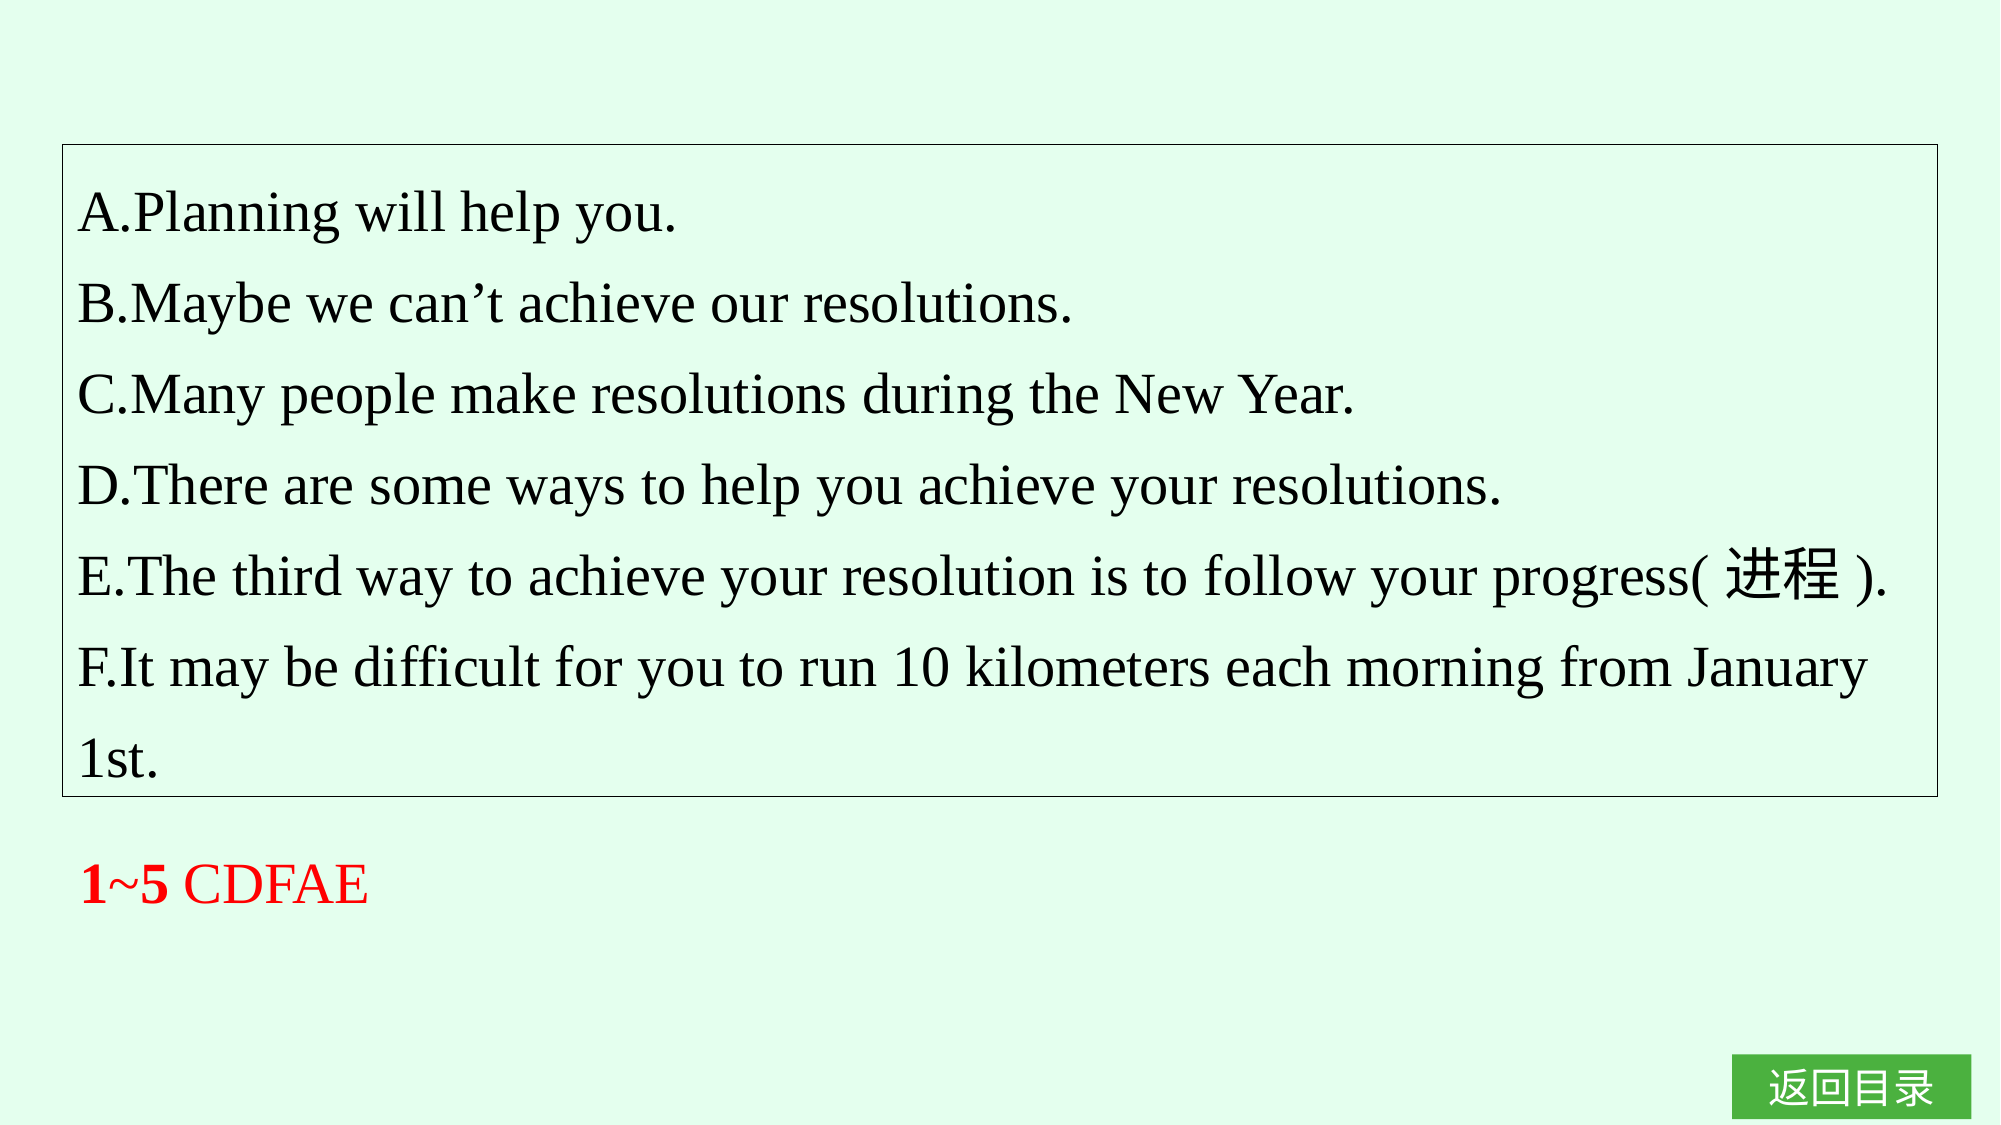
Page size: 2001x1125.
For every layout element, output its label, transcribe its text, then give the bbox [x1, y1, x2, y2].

text_box 1~5 CDFAE [64, 817, 400, 923]
text_box A.Planning will help you. B.Maybe we can’t achieve our resolutions. C.Many people make resolutions during the New Year. D.There are some ways to help you achieve your resolutions. E.The third way to achieve your resolution is to follow your progress(进程). F.It may be difficult for you to run 10 kilometers each morning from January 1st. [62, 144, 1938, 797]
